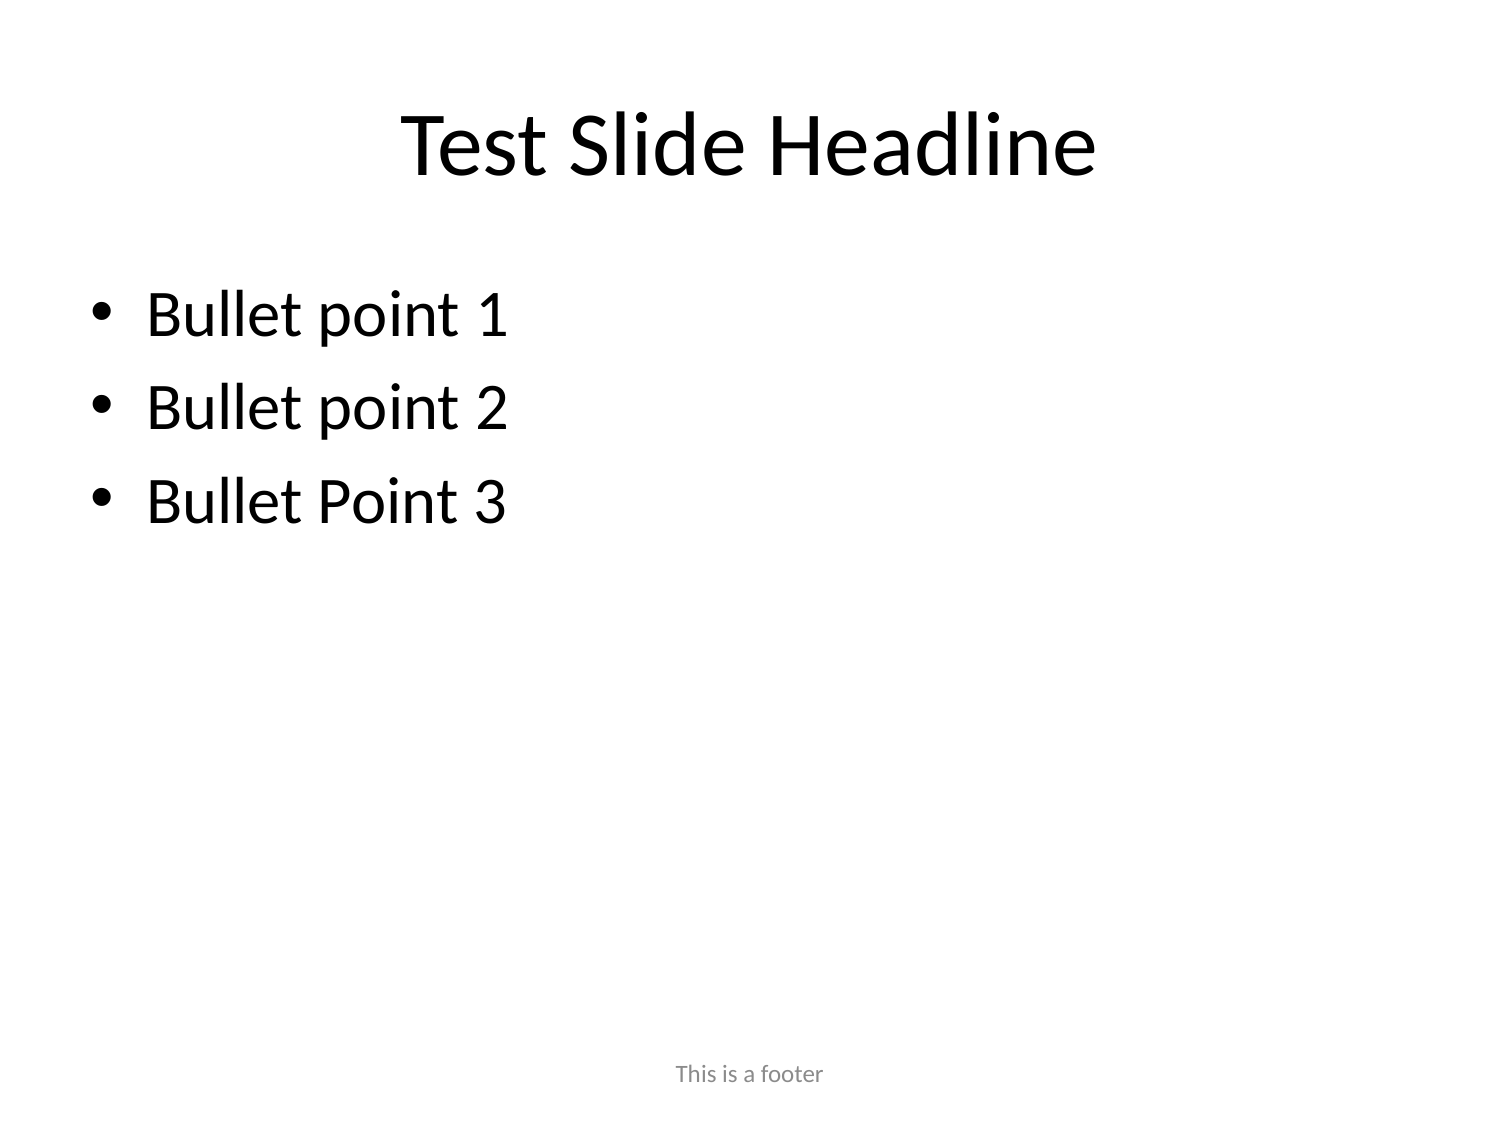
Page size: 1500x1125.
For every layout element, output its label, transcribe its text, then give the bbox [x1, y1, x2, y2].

title Test Slide Headline [75, 45, 1425, 233]
list Bullet point 1 Bullet point 2 Bullet Point 3 [75, 262, 1425, 1005]
footer This is a footer [512, 1042, 988, 1103]
